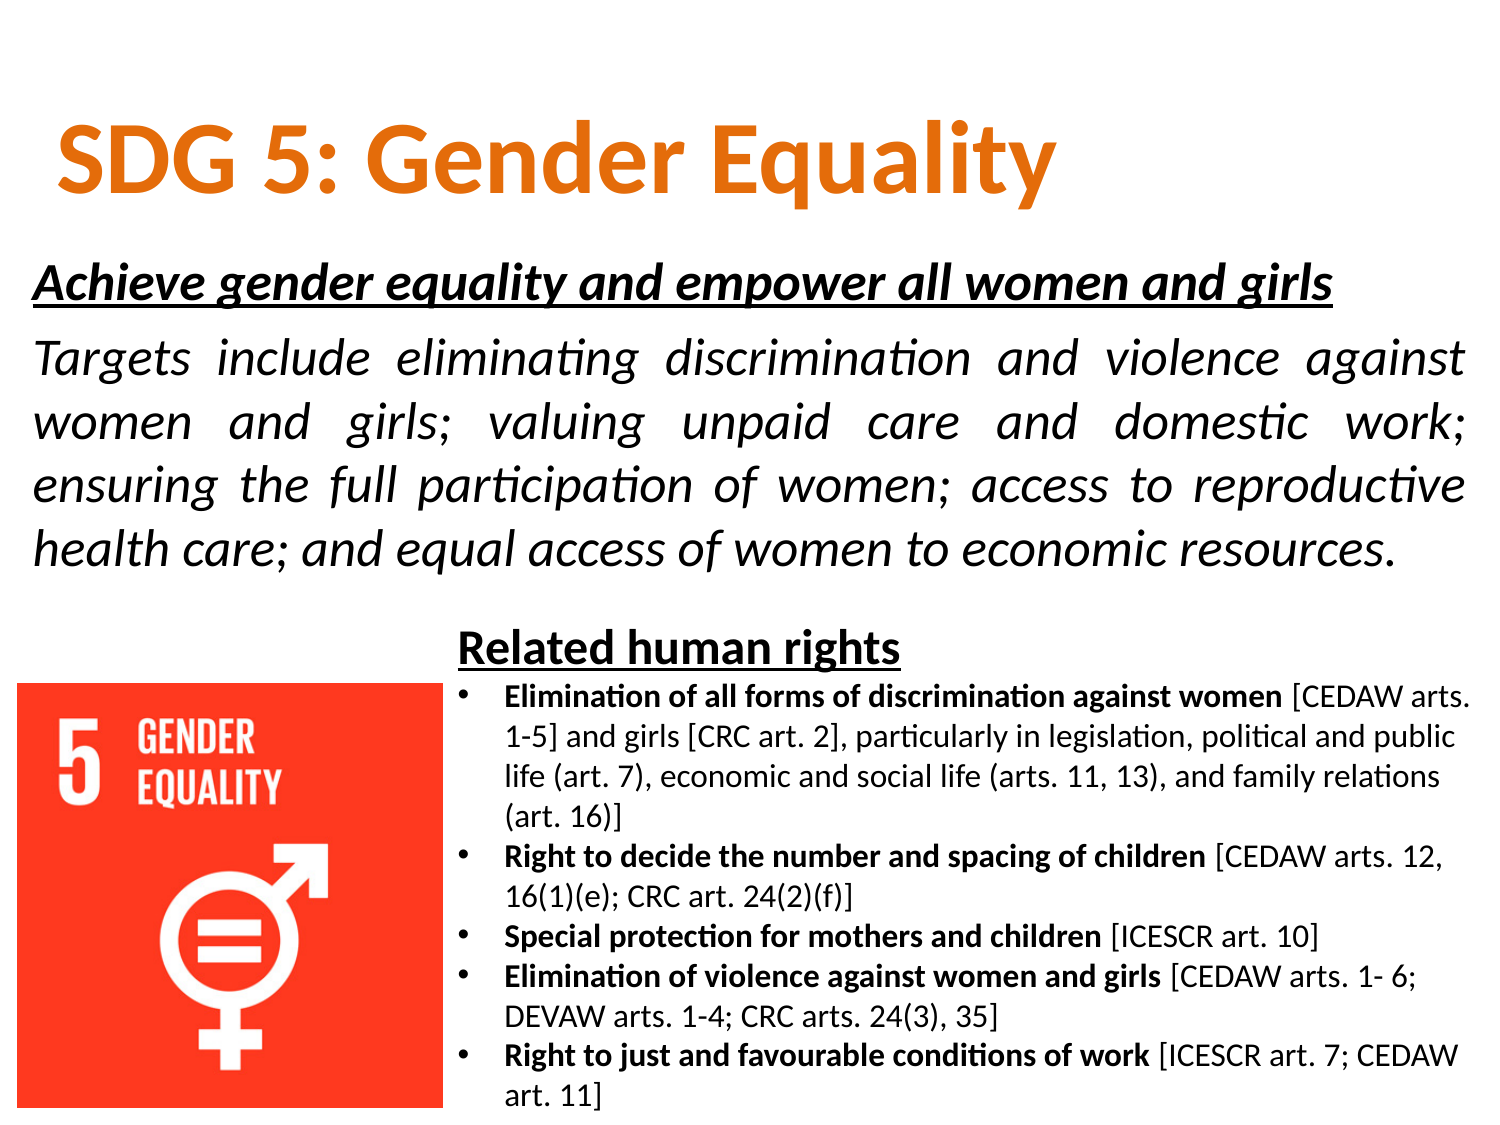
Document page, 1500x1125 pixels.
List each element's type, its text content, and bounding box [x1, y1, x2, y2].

subtitle Achieve gender equality and empower all women and girls Targets include eliminating discrimination and violence against women and girls; valuing unpaid care and domestic work; ensuring the full participation of women; access to reproductive health care; and equal access of women to economic resources. [17, 239, 1483, 682]
picture [17, 683, 444, 1108]
text_box Related human rights Elimination of all forms of discrimination against women [CEDAW arts. 1-5] and girls [CRC art. 2], particularly in legislation, political and public life (art. 7), economic and social life (arts. 11, 13), and family relations (art. 16)] Right to decide the number and spacing of children [CEDAW arts. 12, 16(1)(e); CRC art. 24(2)(f)] Special protection for mothers and children [ICESCR art. 10] Elimination of violence against women and girls [CEDAW arts. 1- 6; DEVAW arts. 1-4; CRC arts. 24(3), 35] Right to just and favourable conditions of work [ICESCR art. 7; CEDAW art. 11] [442, 606, 1500, 1121]
title SDG 5: Gender Equality [41, 30, 1483, 239]
